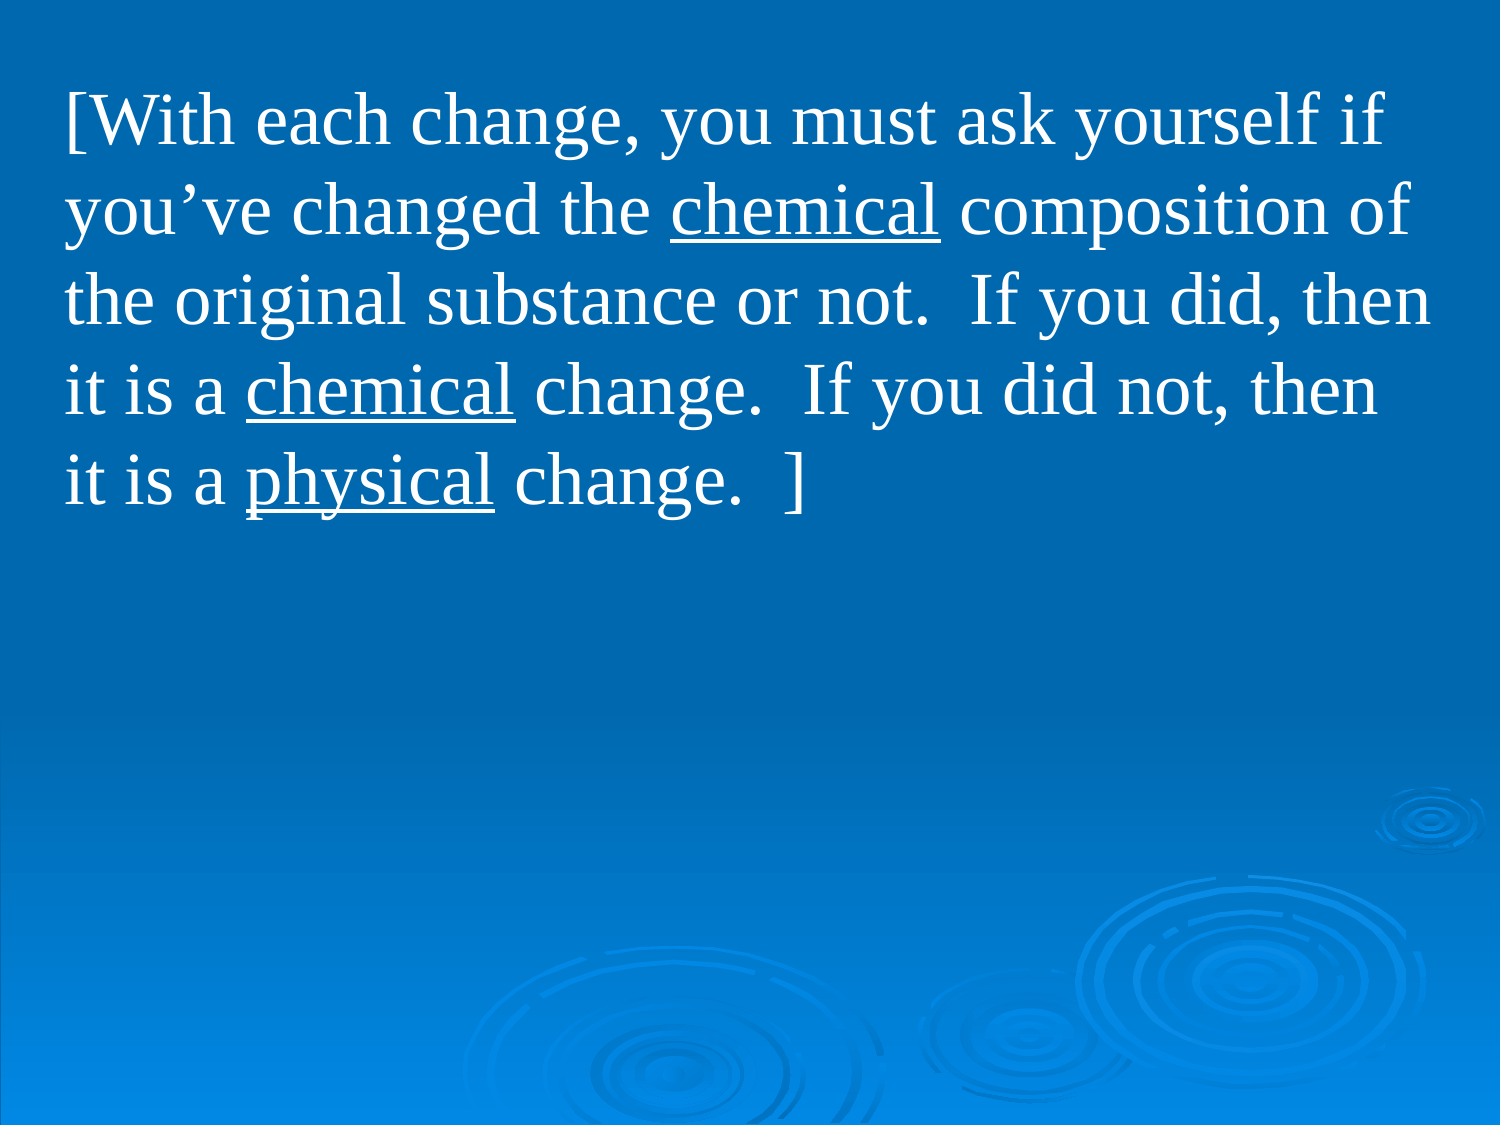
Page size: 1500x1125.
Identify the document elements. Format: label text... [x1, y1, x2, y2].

text_box [With each change, you must ask yourself if you’ve changed the chemical composition of the original substance or not. If you did, then it is a chemical change. If you did not, then it is a physical change. ] [50, 62, 1450, 528]
